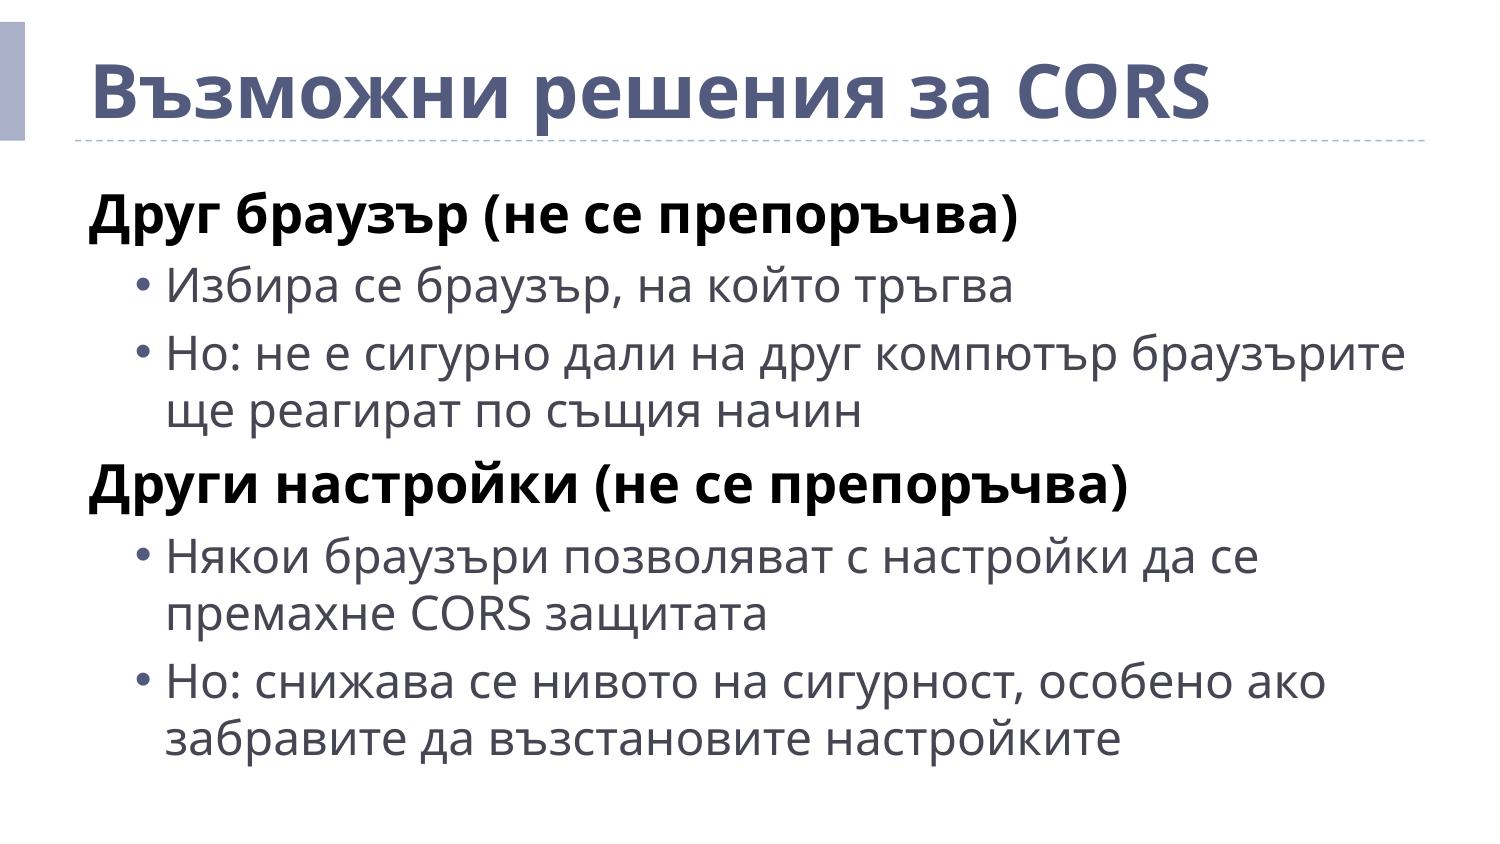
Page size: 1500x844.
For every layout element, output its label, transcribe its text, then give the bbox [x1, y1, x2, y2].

title Възможни решения за CORS [75, 18, 1475, 141]
list Друг браузър (не се препоръчва) Избира се браузър, на който тръгва Но: не е сигурно дали на друг компютър браузърите ще реагират по същия начин Други настройки (не се препоръчва) Някои браузъри позволяват с настройки да се премахне CORS защитата Но: снижава се нивото на сигурност, особено ако забравите да възстановите настройките [75, 171, 1475, 835]
